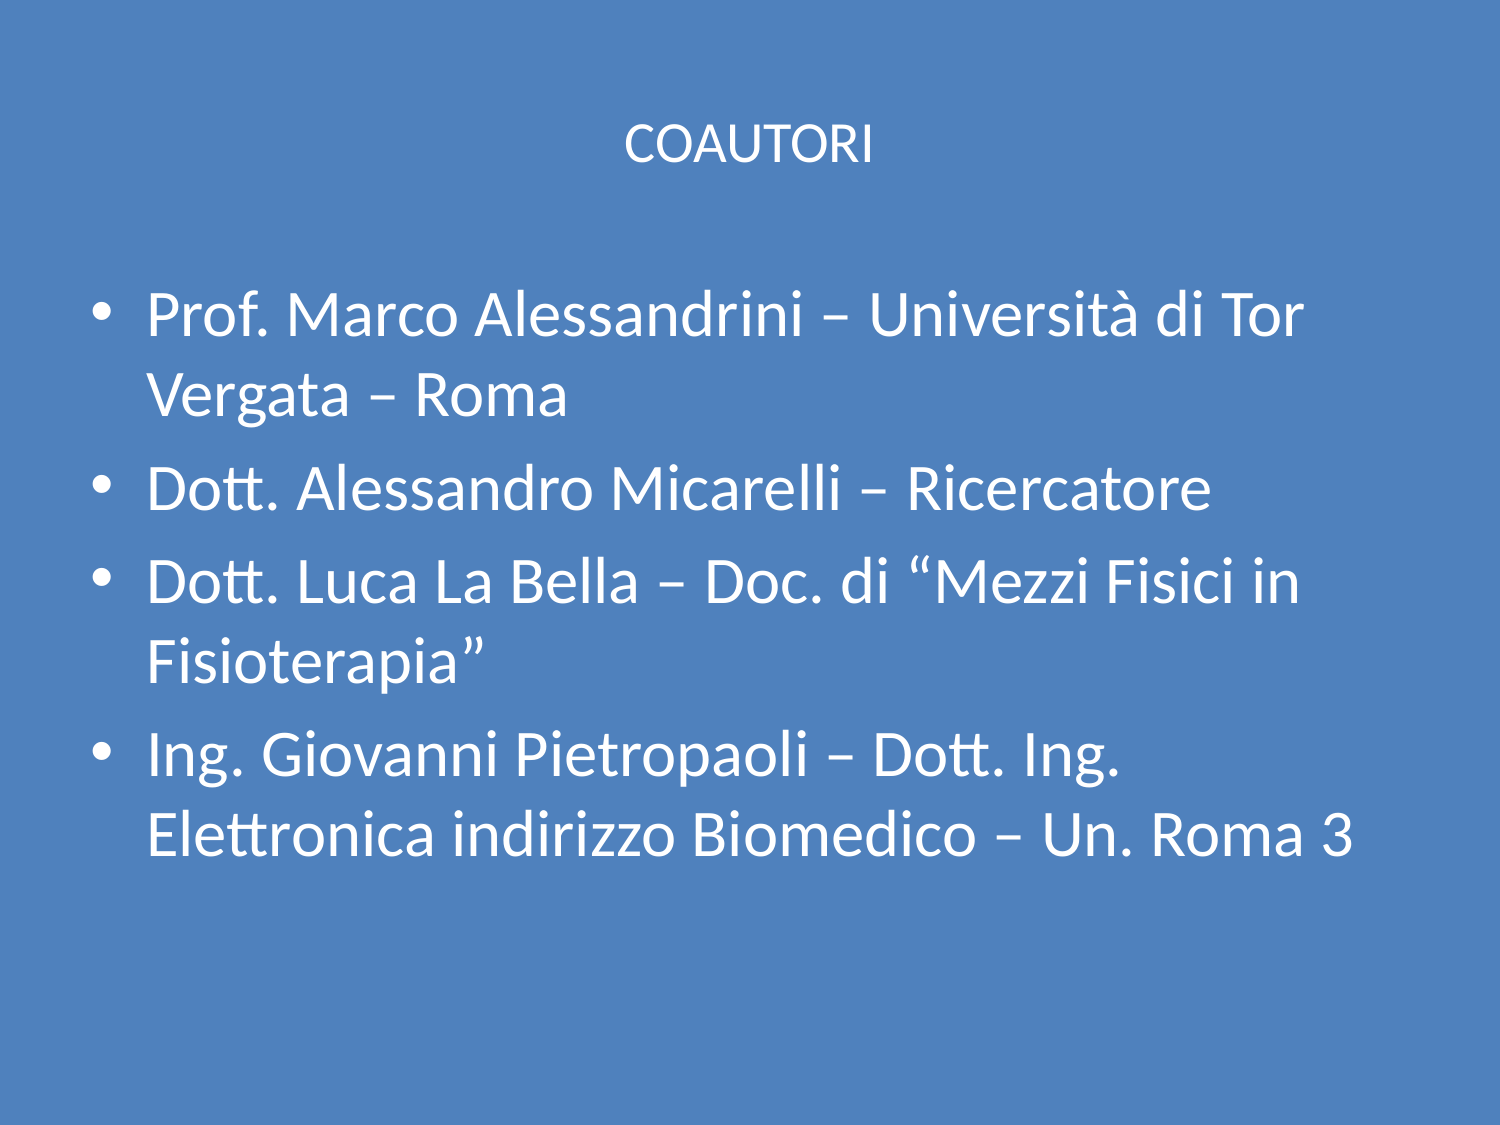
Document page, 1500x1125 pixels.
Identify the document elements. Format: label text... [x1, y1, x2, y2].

list Prof. Marco Alessandrini – Università di Tor Vergata – Roma Dott. Alessandro Micarelli – Ricercatore Dott. Luca La Bella – Doc. di “Mezzi Fisici in Fisioterapia” Ing. Giovanni Pietropaoli – Dott. Ing. Elettronica indirizzo Biomedico – Un. Roma 3 [75, 262, 1425, 1005]
title COAUTORI [75, 45, 1425, 233]
